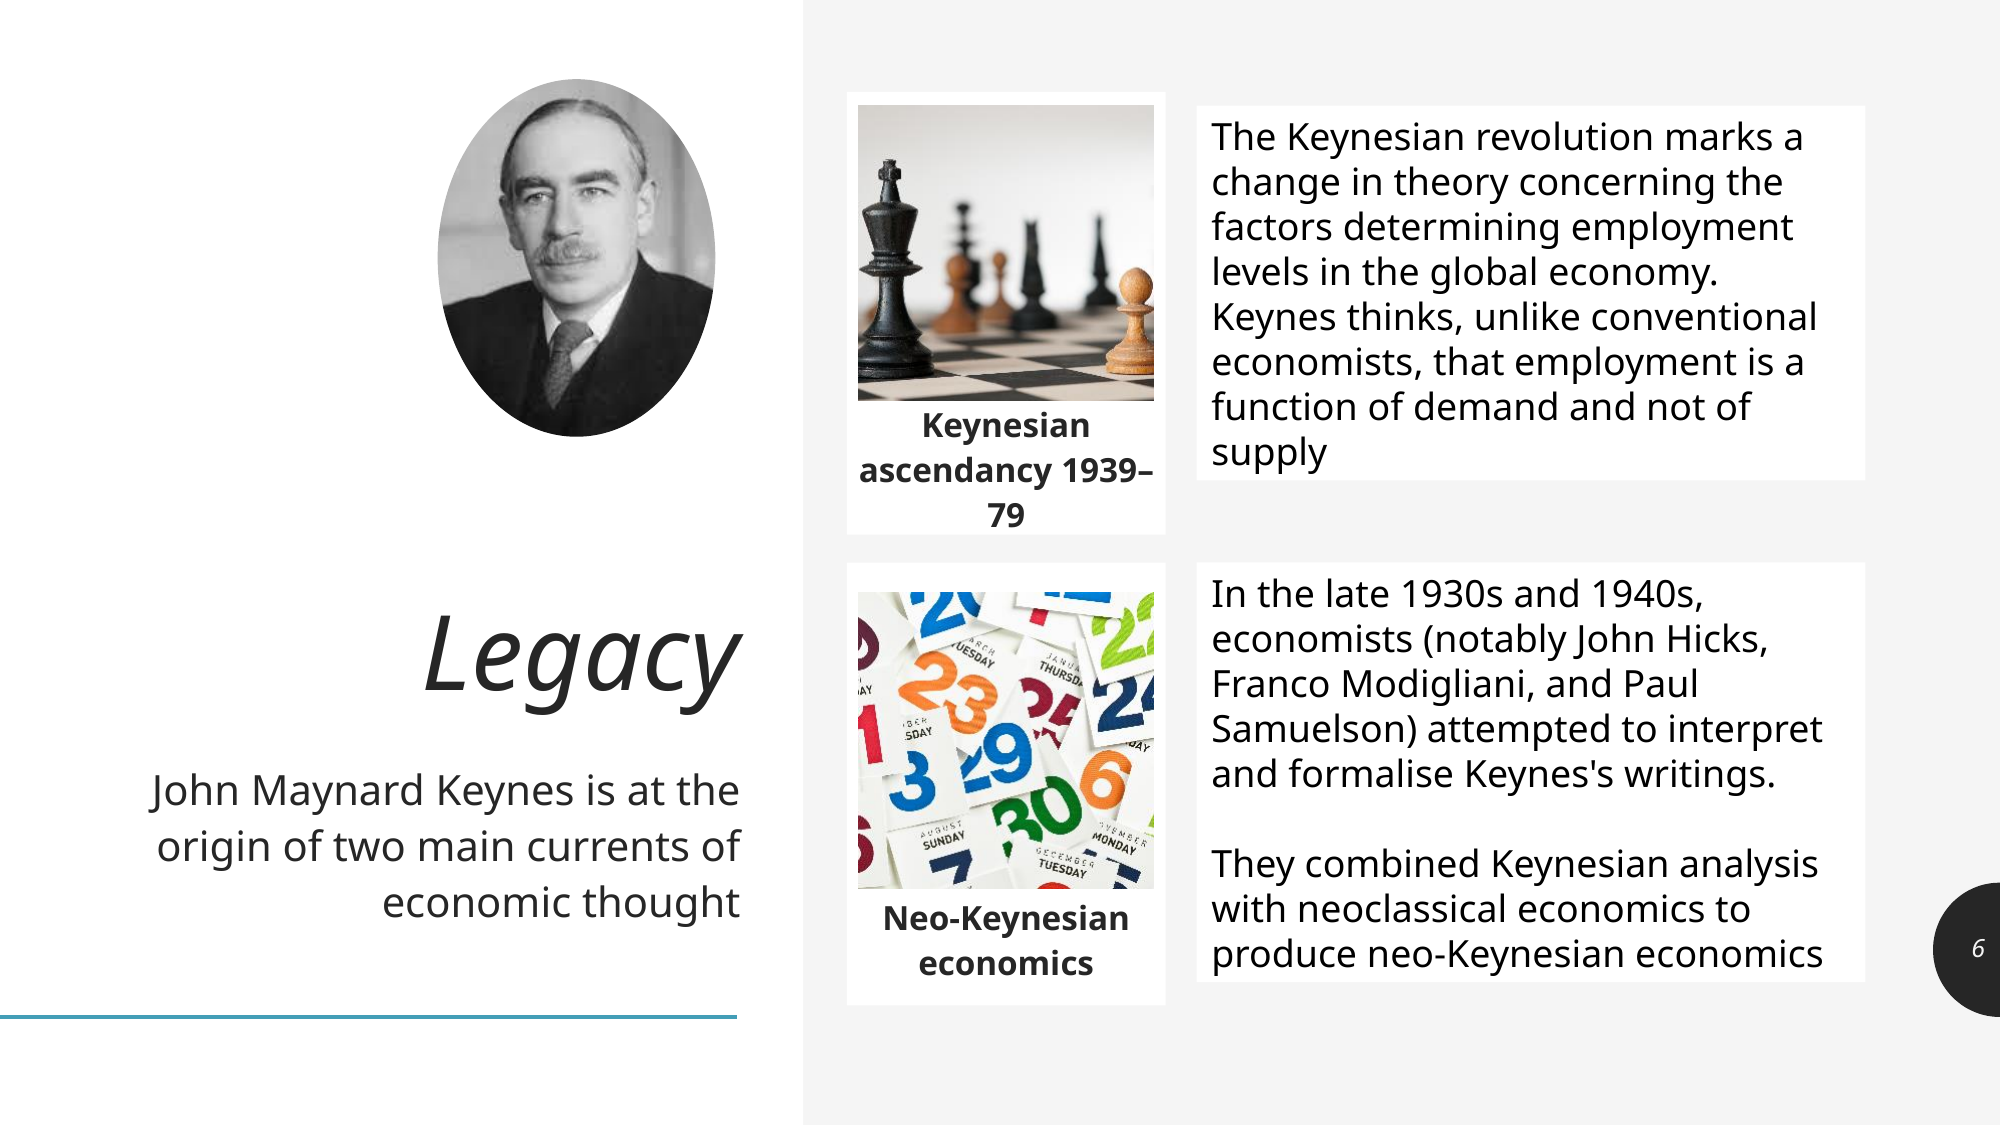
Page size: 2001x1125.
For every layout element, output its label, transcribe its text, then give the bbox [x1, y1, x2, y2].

list John Maynard Keynes is at the origin of two main currents of economic thought [125, 750, 756, 944]
text_box In the late 1930s and 1940s, economists (notably John Hicks, Franco Modigliani, and Paul Samuelson) attempted to interpret and formalise Keynes's writings. They combined Keynesian analysis with neoclassical economics to produce neo-Keynesian economics [1196, 562, 1866, 983]
picture [858, 105, 1154, 401]
picture [437, 79, 716, 437]
list Keynesian ascendancy 1939–79 [846, 91, 1166, 535]
slide_number 6 [1933, 919, 2000, 980]
picture [858, 592, 1154, 889]
list Neo-Keynesian economics [846, 562, 1166, 1006]
text_box The Keynesian revolution marks a change in theory concerning the factors determining employment levels in the global economy. Keynes thinks, unlike conventional economists, that employment is a function of demand and not of supply [1196, 105, 1866, 481]
title Legacy [125, 464, 754, 721]
